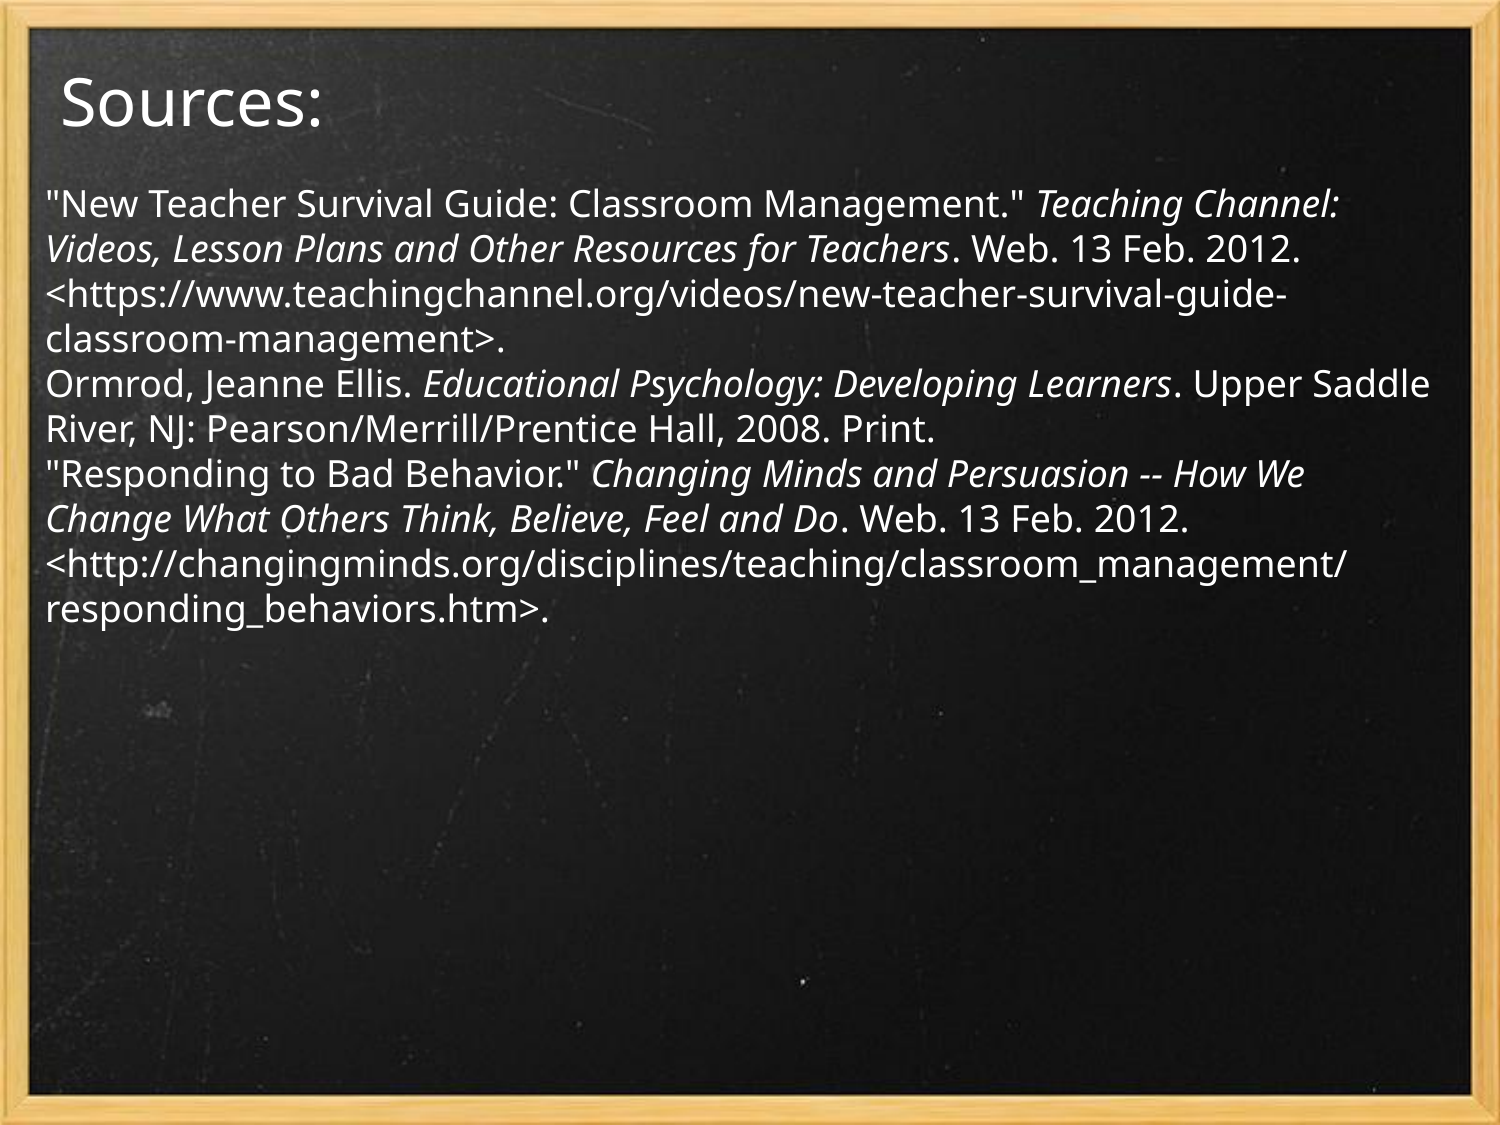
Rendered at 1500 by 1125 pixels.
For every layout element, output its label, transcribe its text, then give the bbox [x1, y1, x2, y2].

title Sources: [45, 45, 1455, 165]
picture [0, 0, 1500, 1125]
list "New Teacher Survival Guide: Classroom Management." Teaching Channel: Videos, Lesson Plans and Other Resources for Teachers. Web. 13 Feb. 2012. <https://www.teachingchannel.org/videos/new-teacher-survival-guide-classroom-management>. Ormrod, Jeanne Ellis. Educational Psychology: Developing Learners. Upper Saddle River, NJ: Pearson/Merrill/Prentice Hall, 2008. Print. "Responding to Bad Behavior." Changing Minds and Persuasion -- How We Change What Others Think, Believe, Feel and Do. Web. 13 Feb. 2012. <http://changingminds.org/disciplines/teaching/classroom_management/responding_behaviors.htm>. [30, 165, 1457, 833]
